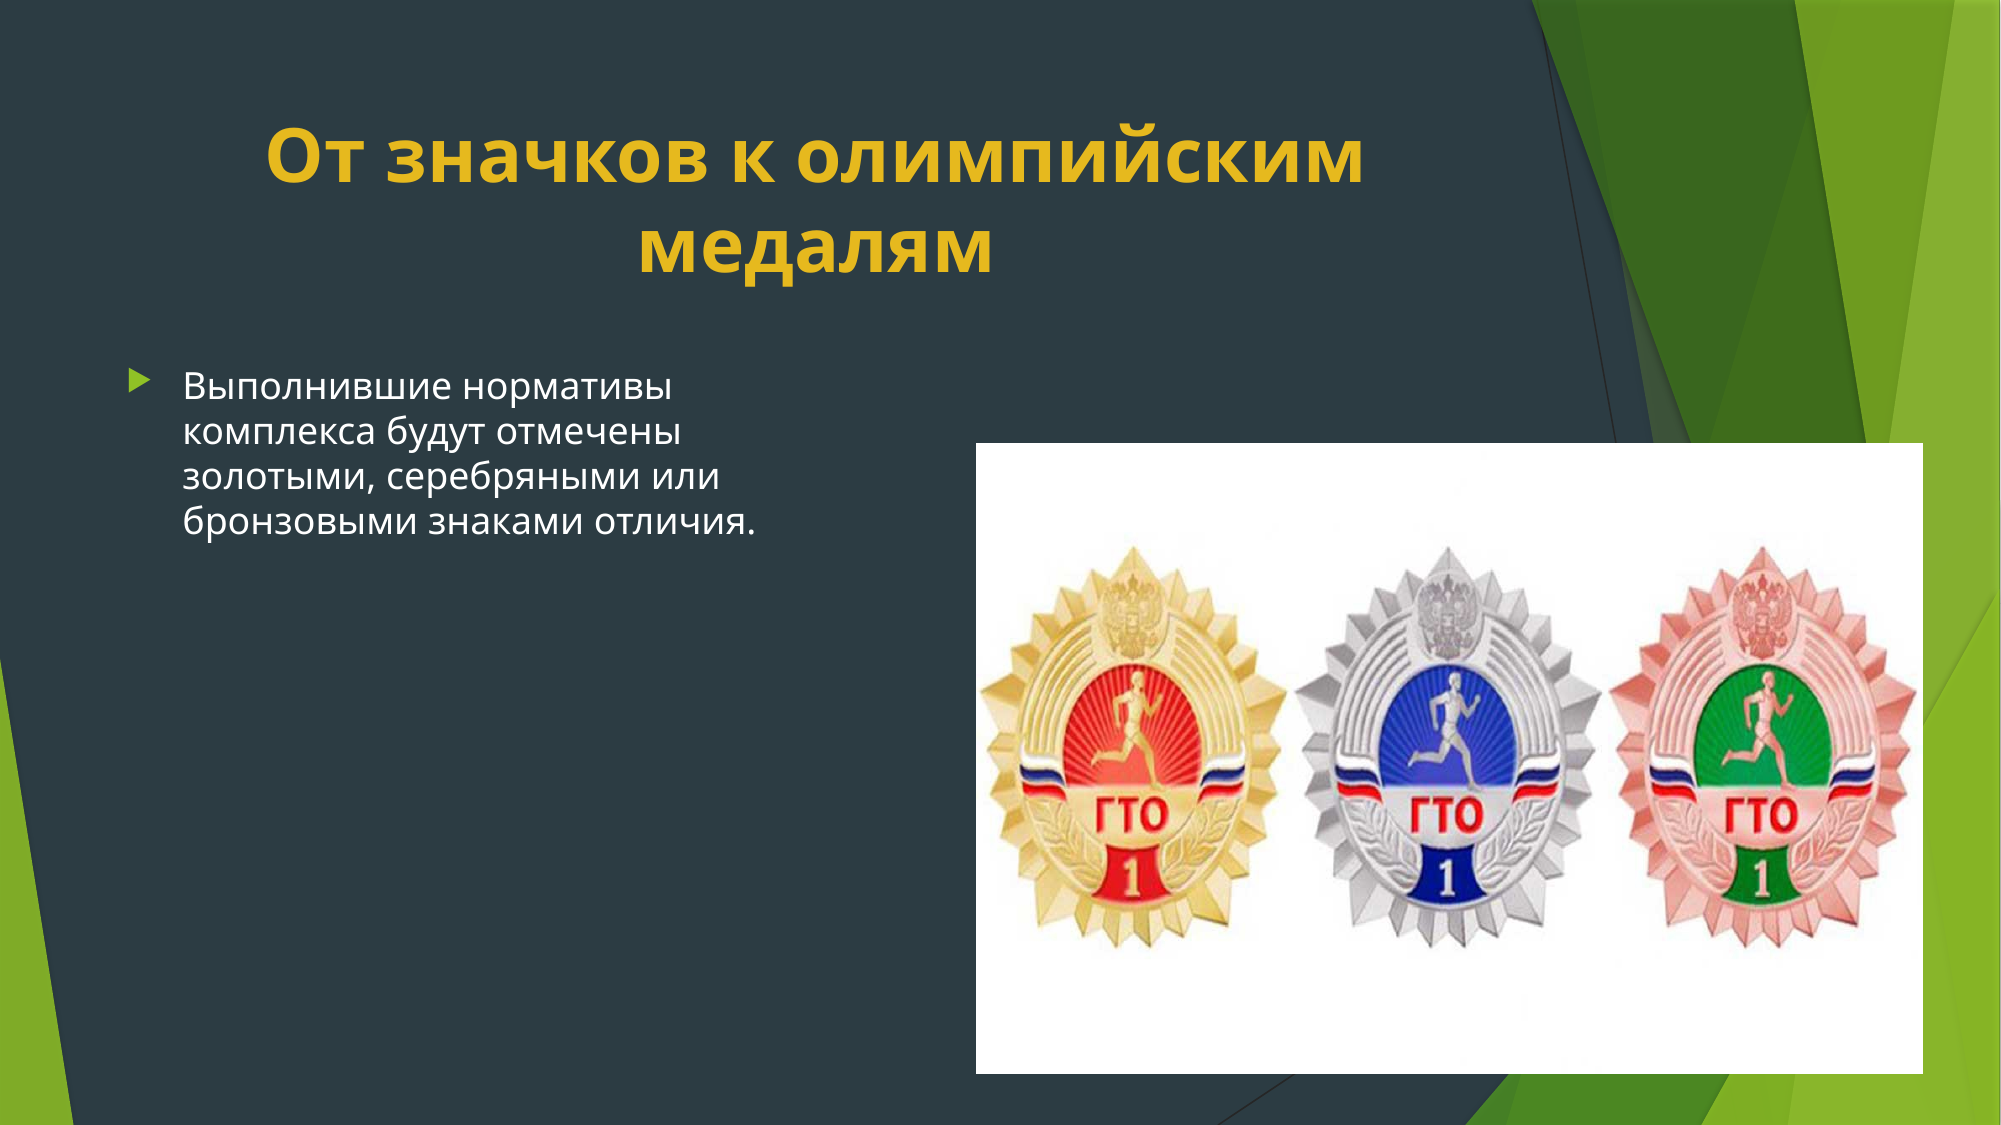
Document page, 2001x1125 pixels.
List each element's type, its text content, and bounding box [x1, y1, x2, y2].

title От значков к олимпийским медалям [111, 99, 1522, 317]
list Выполнившие нормативы комплекса будут отмечены золотыми, серебряными или бронзовыми знаками отличия. [111, 354, 798, 992]
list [975, 442, 1923, 1074]
